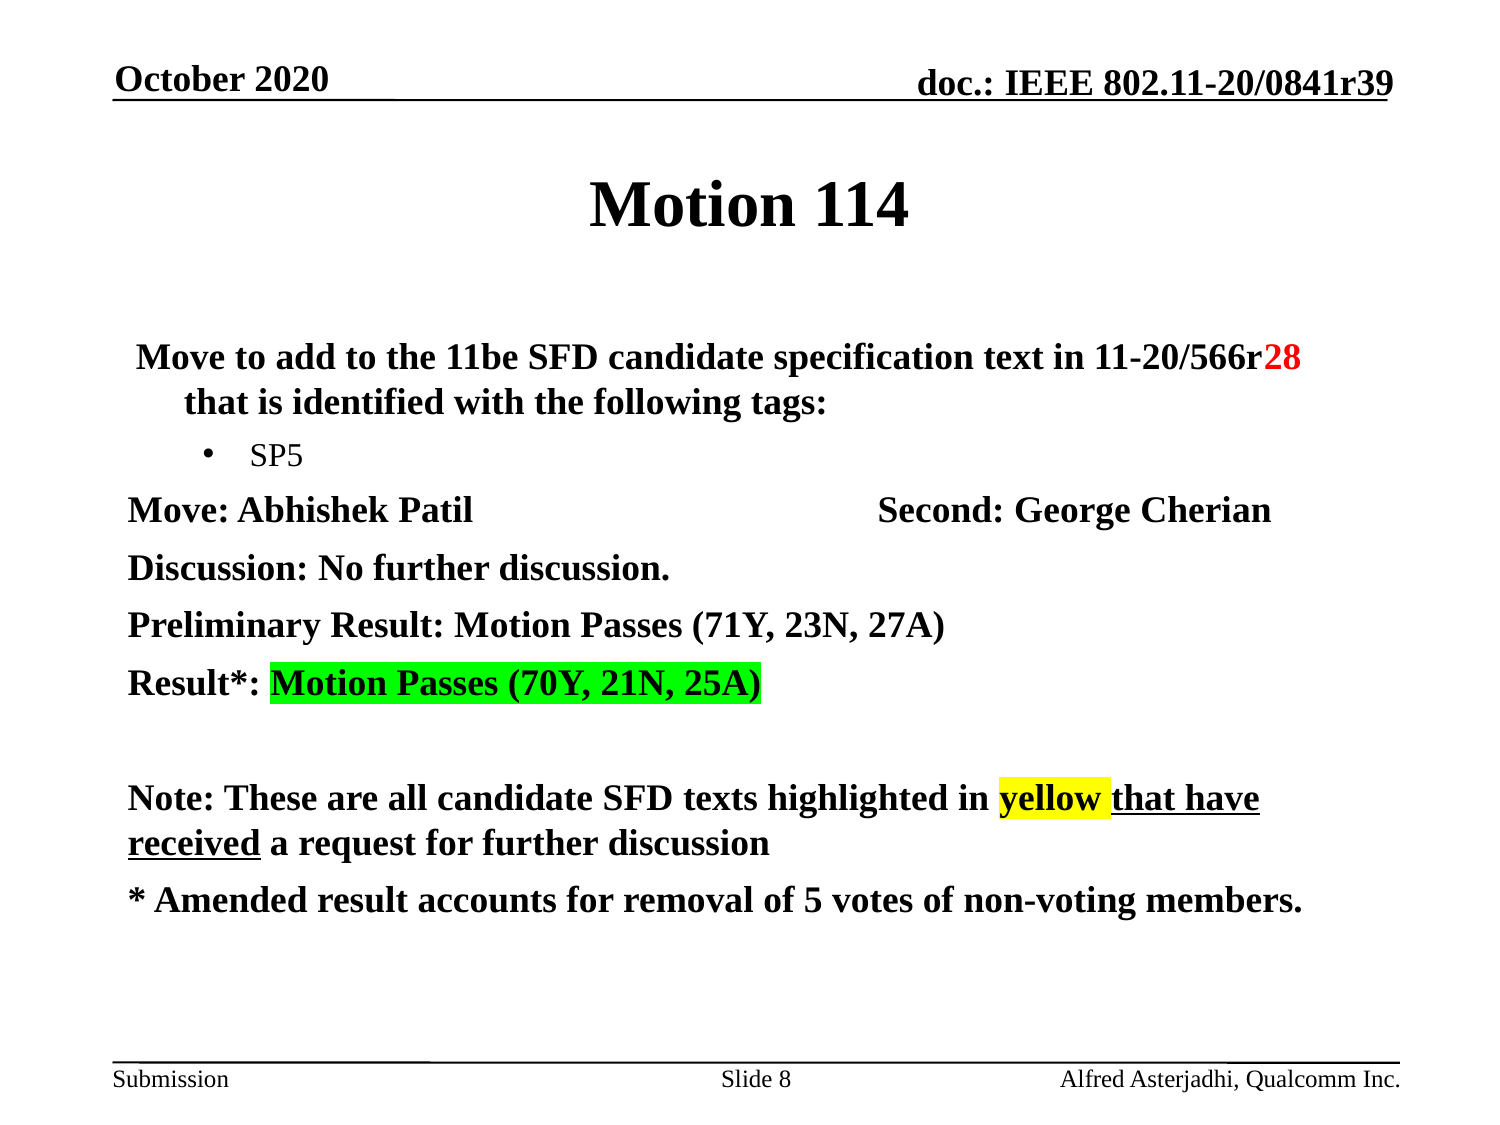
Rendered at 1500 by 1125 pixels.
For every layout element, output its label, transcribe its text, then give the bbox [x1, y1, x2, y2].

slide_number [114, 54, 423, 100]
title Motion 114 [112, 112, 1388, 288]
slide_number Slide 8 [712, 1061, 800, 1123]
list Move to add to the 11be SFD candidate specification text in 11-20/566r28 that is identified with the following tags: SP5 Move: Abhishek Patil Second: George Cherian Discussion: No further discussion. Preliminary Result: Motion Passes (71Y, 23N, 27A) Result*: Motion Passes (70Y, 21N, 25A) Note: These are all candidate SFD texts highlighted in yellow that have received a request for further discussion * Amended result accounts for removal of 5 votes of non-voting members. [112, 324, 1388, 1000]
footer Alfred Asterjadhi, Qualcomm Inc. [878, 1061, 1402, 1093]
